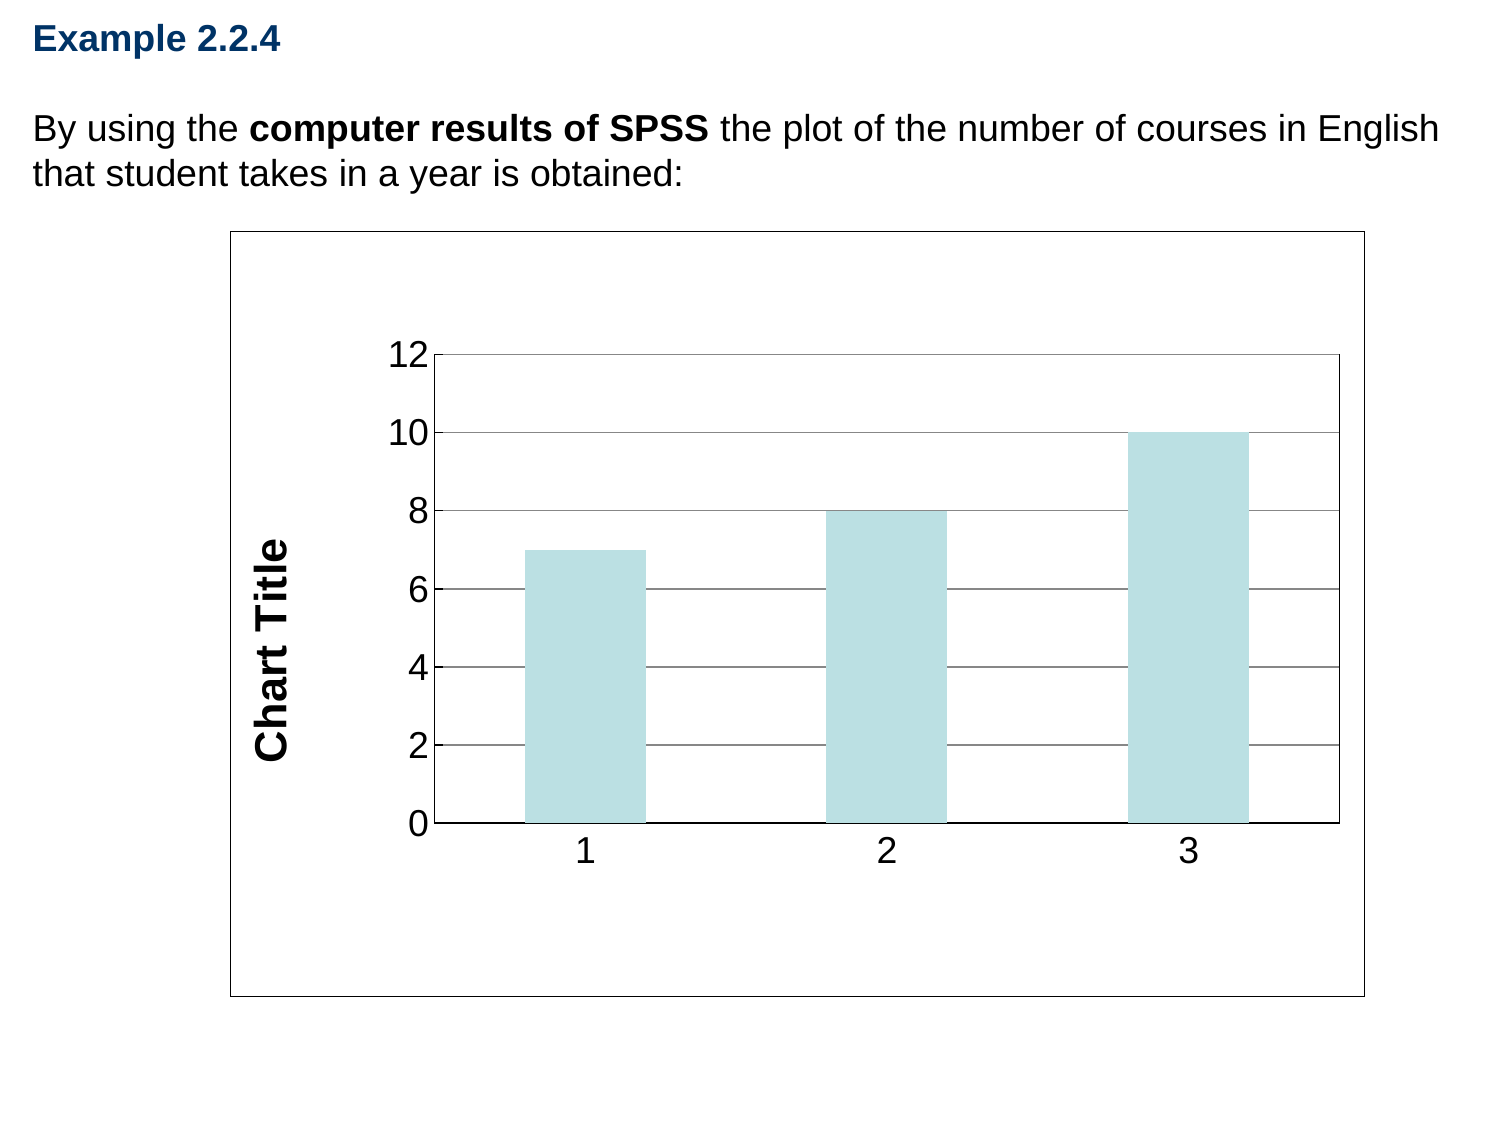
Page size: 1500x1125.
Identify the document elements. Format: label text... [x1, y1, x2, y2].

chart [229, 231, 1365, 997]
title Example 2.2.4 By using the computer results of SPSS the plot of the number of courses in English that student takes in a year is obtained: [17, 0, 1489, 226]
